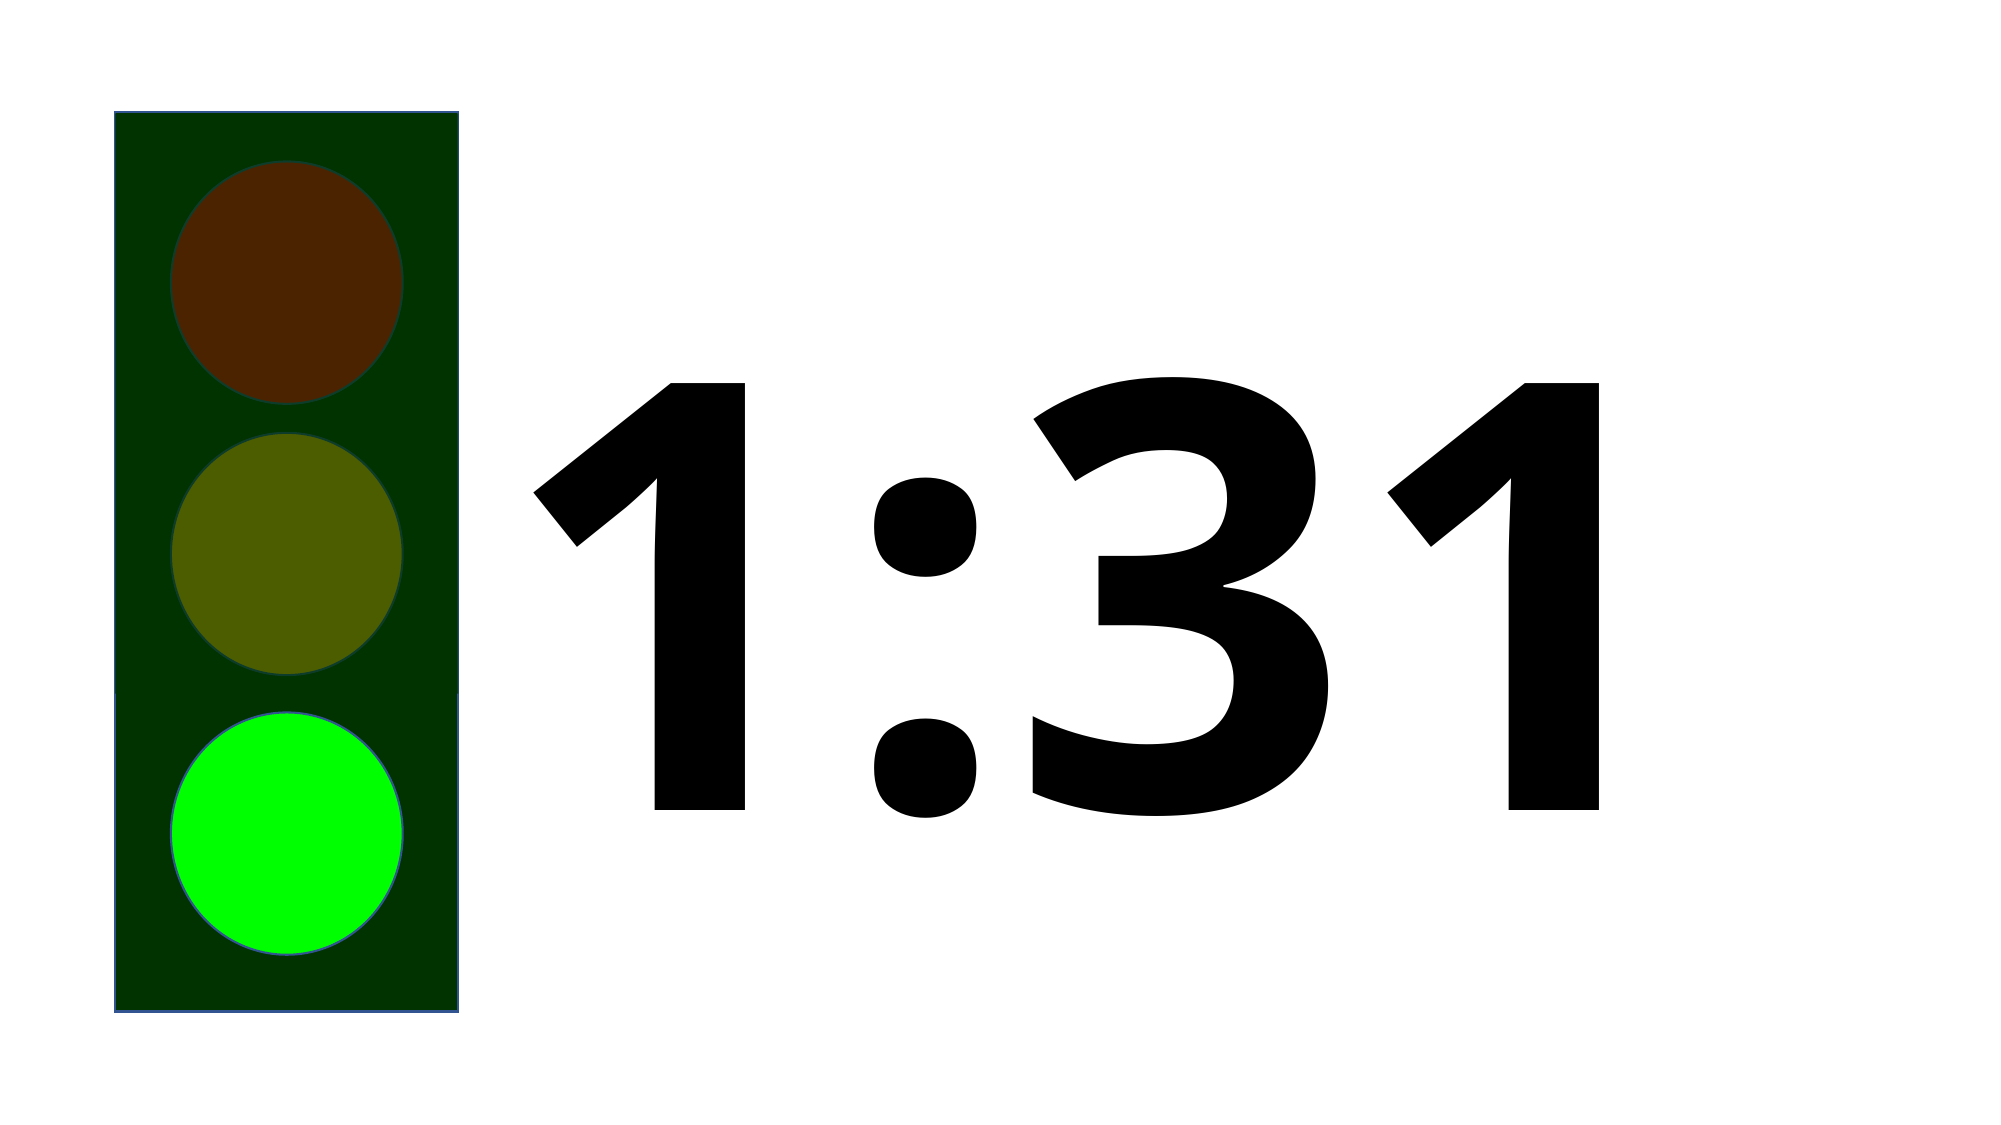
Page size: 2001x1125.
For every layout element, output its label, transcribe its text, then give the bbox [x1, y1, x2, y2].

text_box [169, 711, 404, 956]
text_box [114, 112, 459, 695]
text_box [114, 695, 459, 1013]
text_box 1:31 [483, 204, 1924, 938]
